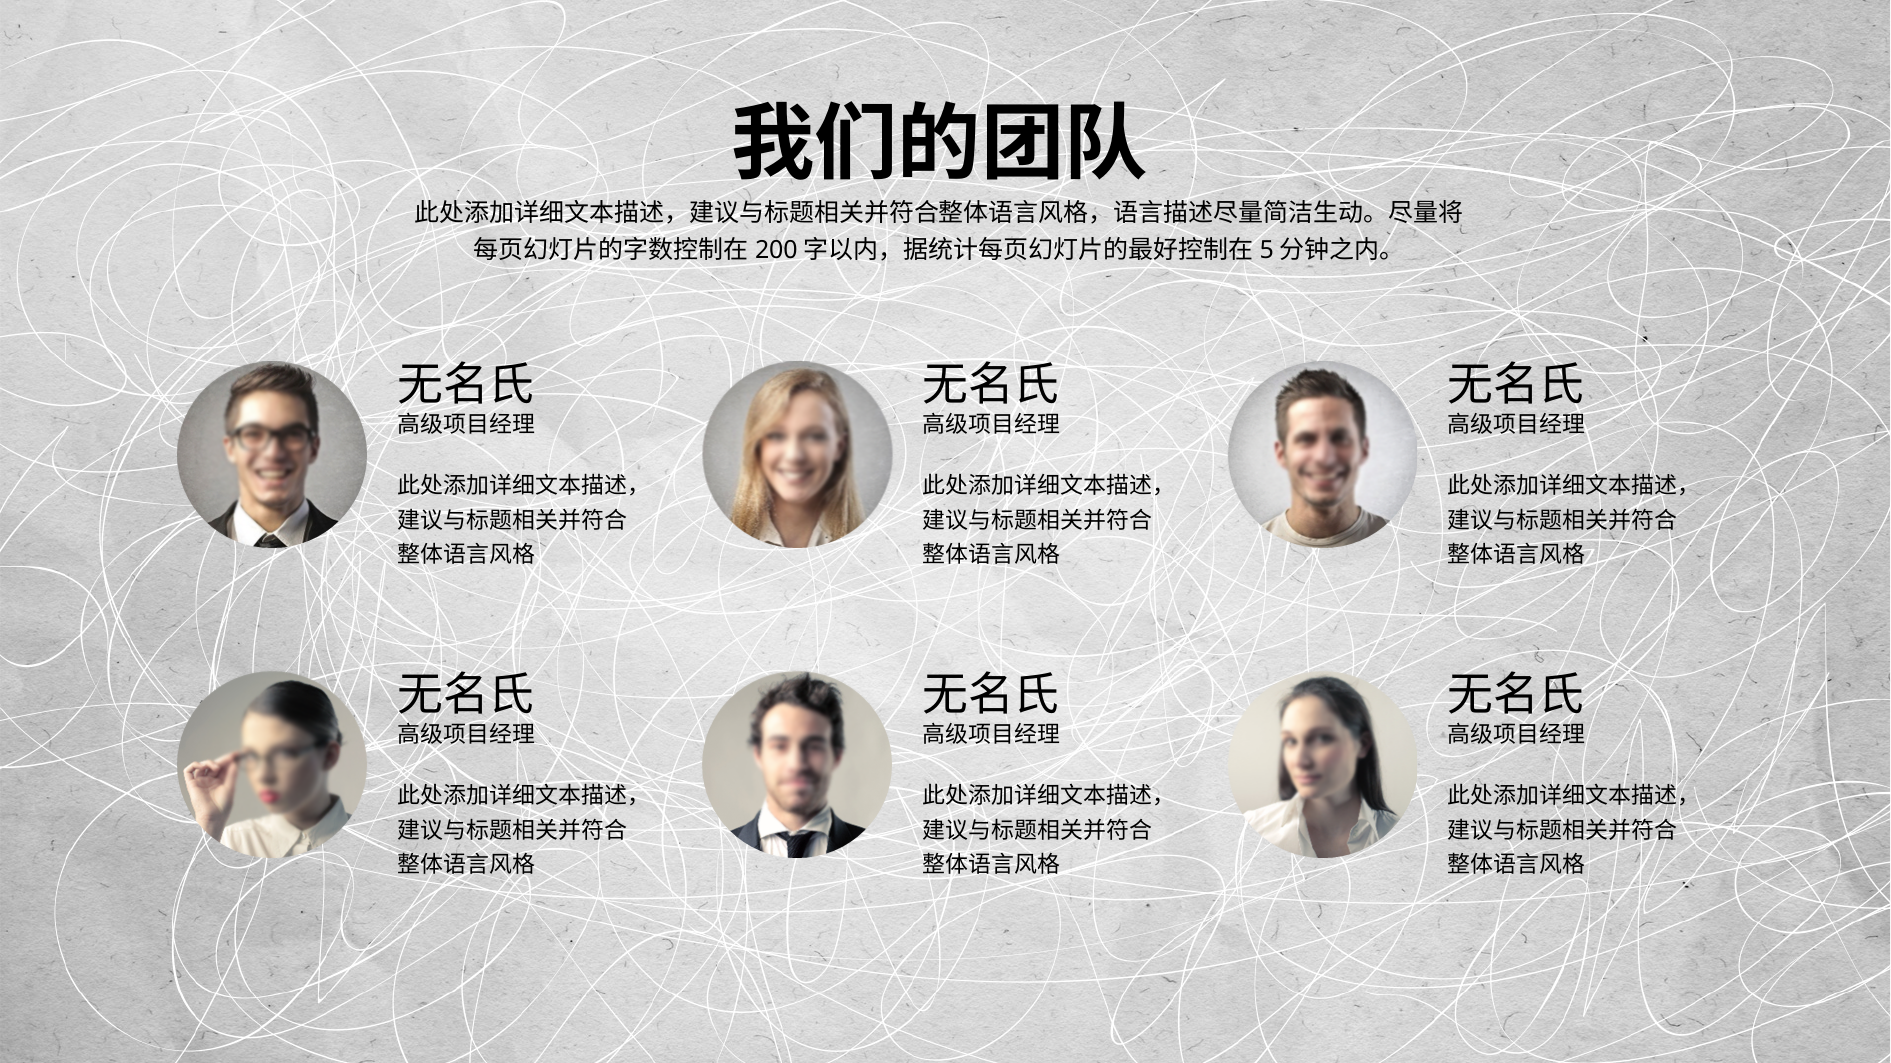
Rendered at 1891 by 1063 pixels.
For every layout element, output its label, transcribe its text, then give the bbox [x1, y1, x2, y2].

text_box 无名氏 高级项目经理 此处添加详细文本描述，建议与标题相关并符合整体语言风格 [397, 664, 650, 893]
text_box 无名氏 高级项目经理 此处添加详细文本描述，建议与标题相关并符合整体语言风格 [1447, 664, 1700, 893]
text_box 无名氏 高级项目经理 此处添加详细文本描述，建议与标题相关并符合整体语言风格 [922, 354, 1175, 583]
picture [0, 0, 1891, 1063]
text_box 无名氏 高级项目经理 此处添加详细文本描述，建议与标题相关并符合整体语言风格 [1447, 354, 1700, 583]
text_box 无名氏 高级项目经理 此处添加详细文本描述，建议与标题相关并符合整体语言风格 [397, 354, 650, 583]
text_box 我们的团队 [727, 90, 1152, 189]
text_box 无名氏 高级项目经理 此处添加详细文本描述，建议与标题相关并符合整体语言风格 [922, 664, 1175, 893]
text_box 此处添加详细文本描述，建议与标题相关并符合整体语言风格，语言描述尽量简洁生动。尽量将每页幻灯片的字数控制在200字以内，据统计每页幻灯片的最好控制在5分钟之内。 [411, 192, 1468, 260]
